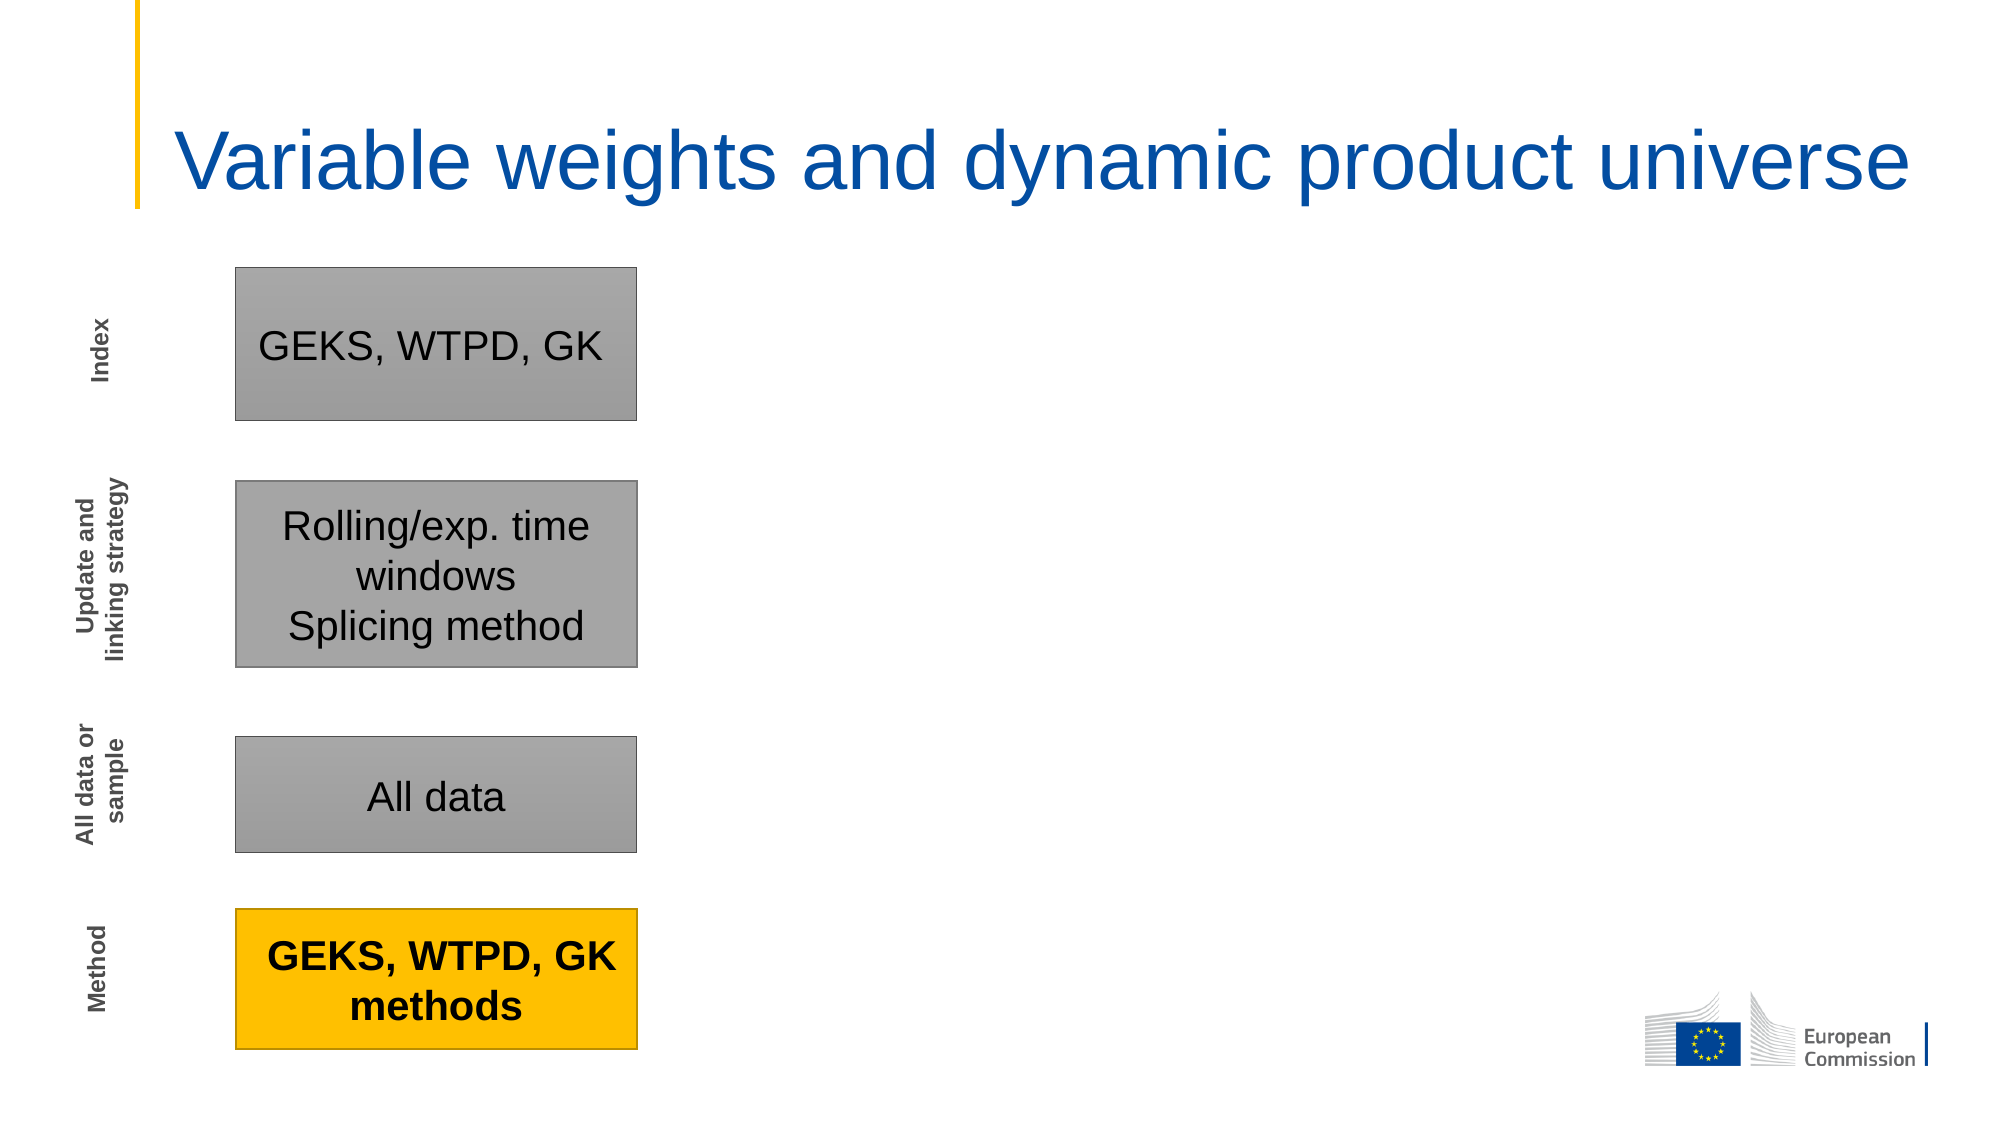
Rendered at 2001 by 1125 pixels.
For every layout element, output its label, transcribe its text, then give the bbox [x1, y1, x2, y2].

text_box GEKS, WTPD, GK methods [235, 908, 638, 1050]
text_box All data or sample [60, 701, 136, 861]
text_box Index [76, 296, 121, 399]
text_box Rolling/exp. time windows Splicing method [235, 481, 637, 667]
text_box Method [72, 908, 148, 1031]
text_box All data [235, 736, 637, 853]
text_box Update and linking strategy [60, 456, 136, 684]
picture [1645, 991, 1928, 1066]
title Variable weights and dynamic product universe [159, 79, 1950, 208]
text_box GEKS, WTPD, GK [235, 267, 637, 421]
list [136, 276, 1926, 914]
